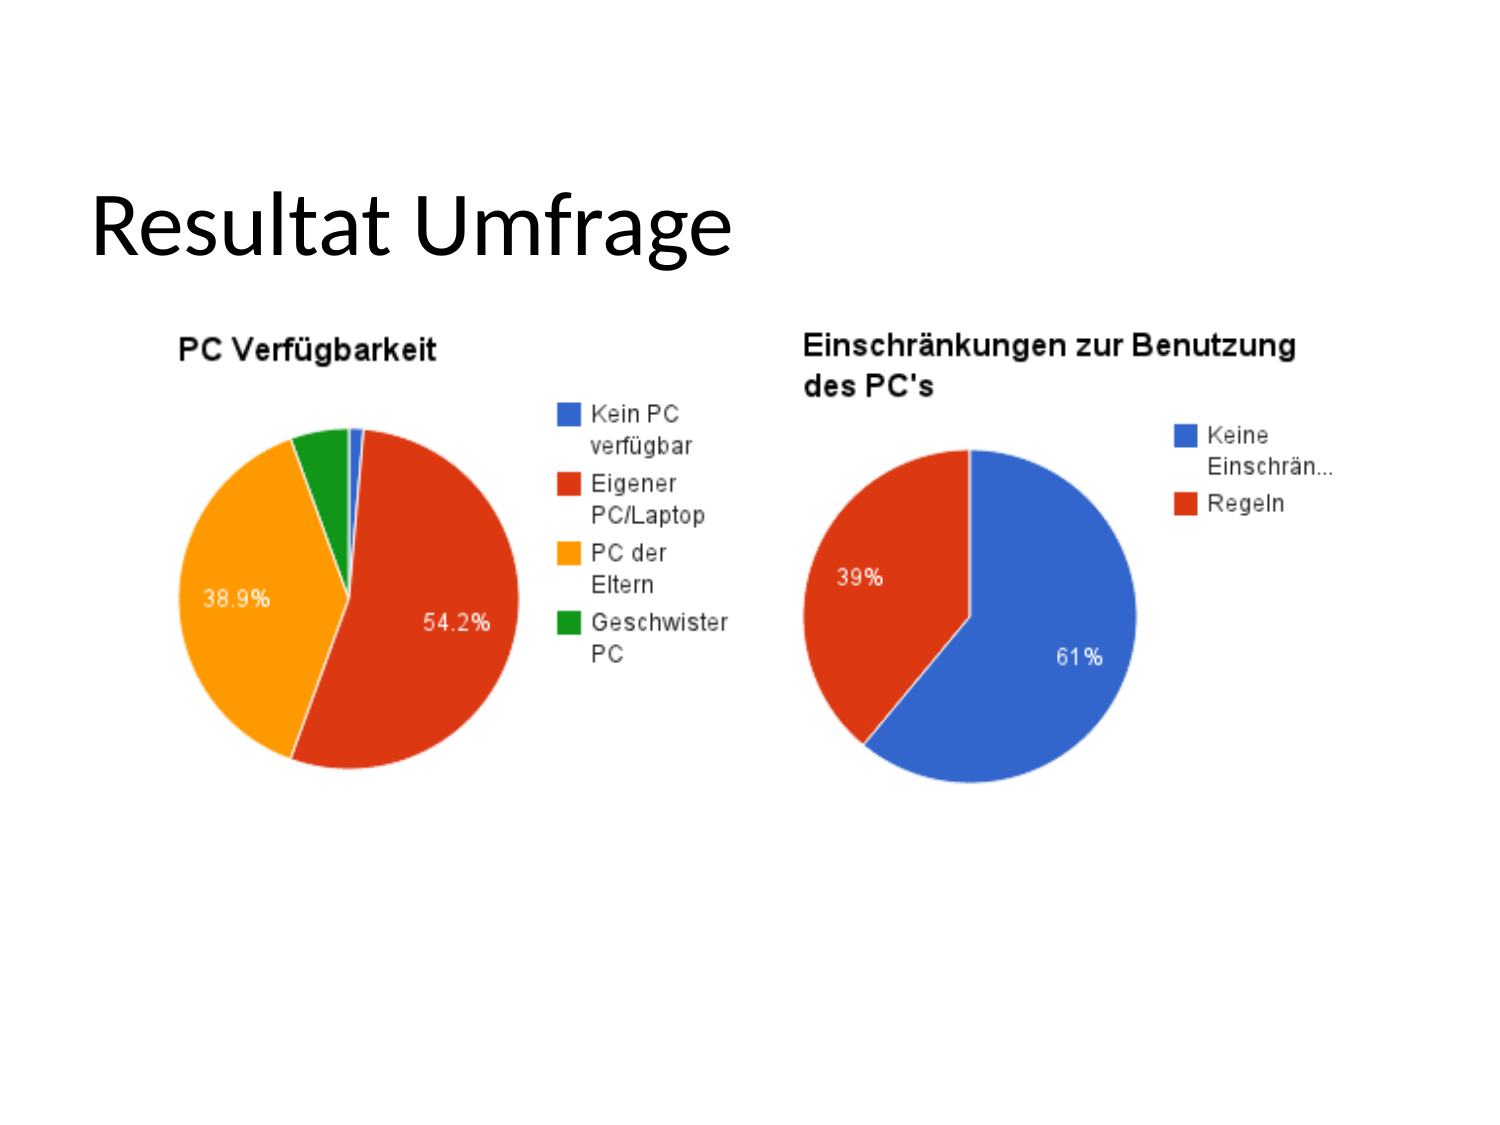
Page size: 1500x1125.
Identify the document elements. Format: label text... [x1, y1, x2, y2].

title Resultat Umfrage [75, 125, 1425, 313]
picture [773, 305, 1405, 847]
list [147, 313, 756, 811]
